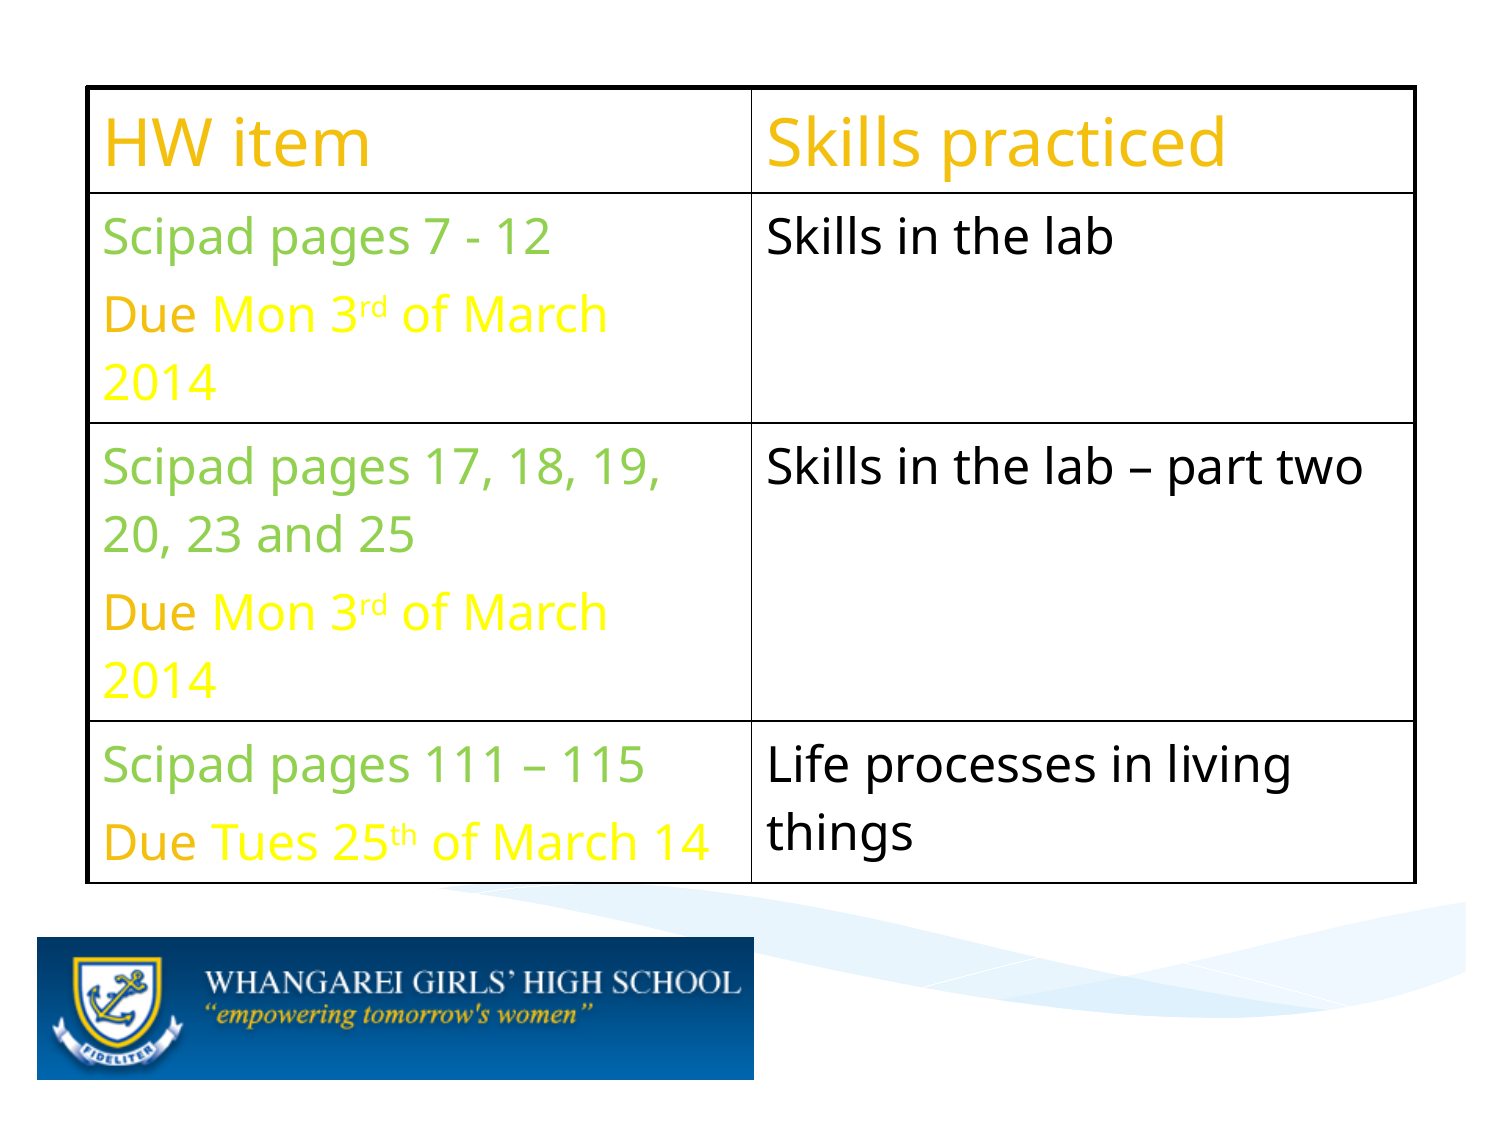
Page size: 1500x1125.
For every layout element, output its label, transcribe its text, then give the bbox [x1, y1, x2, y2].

table_cell Life processes in living things [752, 722, 1413, 882]
picture [37, 937, 754, 1080]
table_cell Scipad pages 7 - 12 Due Mon 3rd of March 2014 [90, 194, 751, 422]
table_header HW item [90, 90, 751, 192]
table_cell Scipad pages 17, 18, 19, 20, 23 and 25 Due Mon 3rd of March 2014 [90, 424, 751, 720]
table_cell Skills in the lab [752, 194, 1413, 422]
table_cell Scipad pages 111 – 115 Due Tues 25th of March 14 [90, 722, 751, 882]
table_header Skills practiced [752, 90, 1413, 192]
table_cell Skills in the lab – part two [752, 424, 1413, 720]
